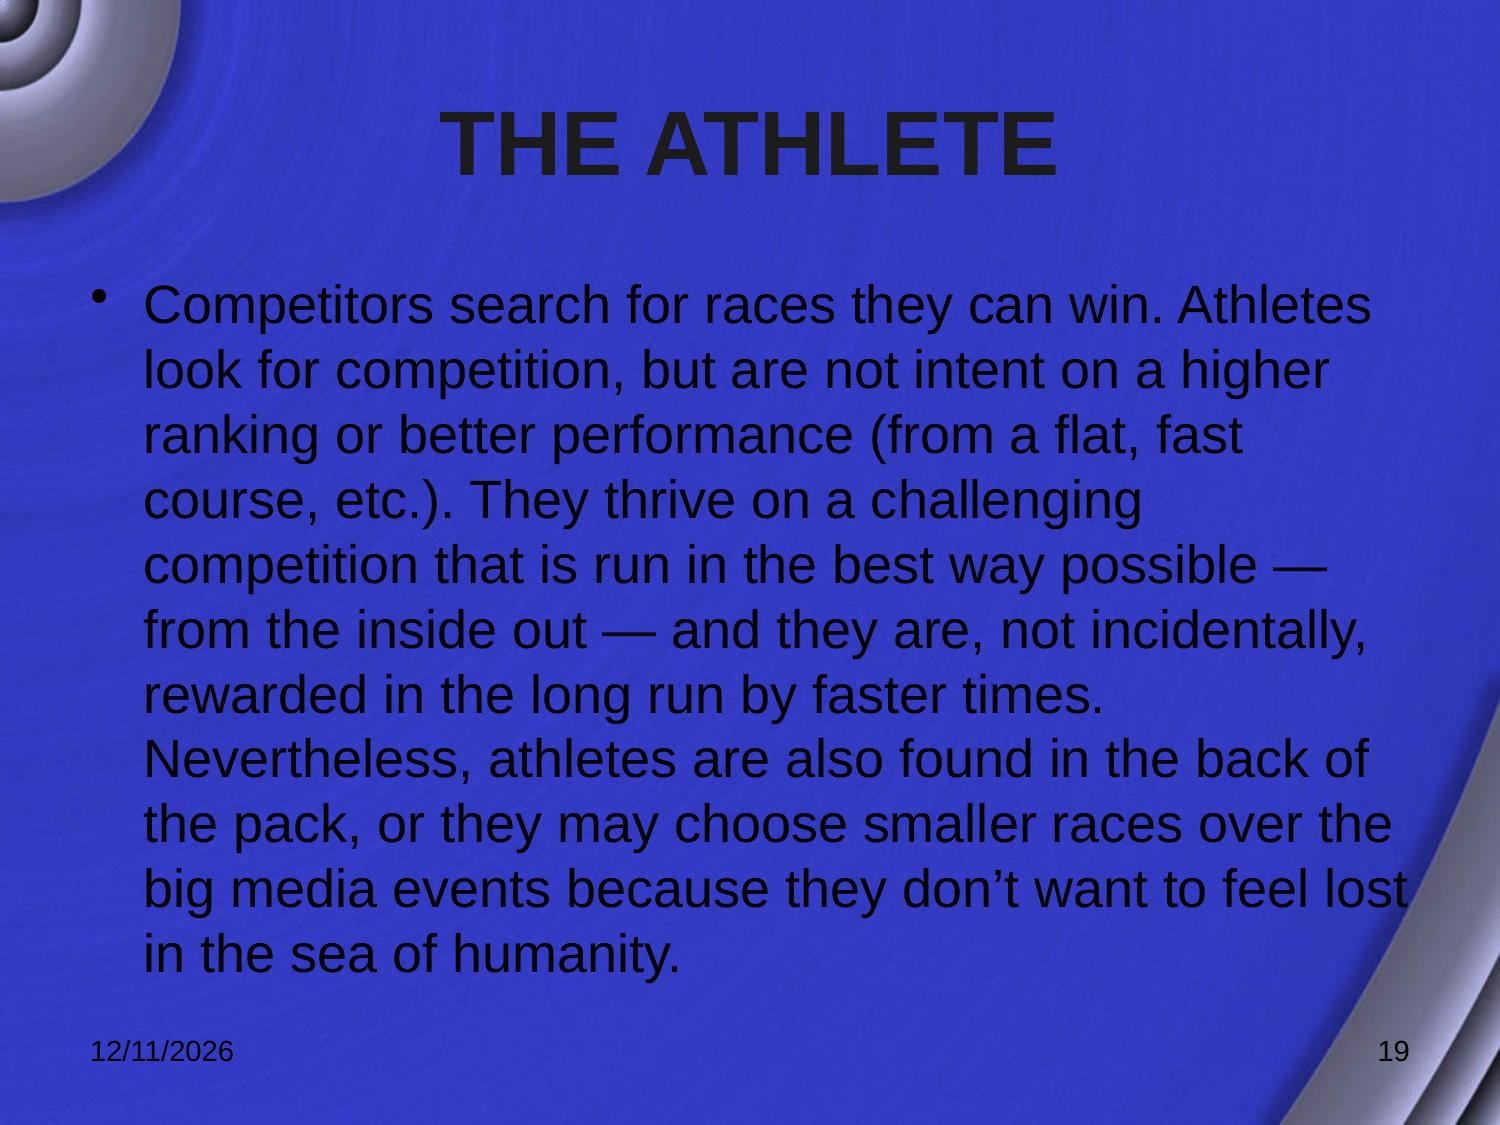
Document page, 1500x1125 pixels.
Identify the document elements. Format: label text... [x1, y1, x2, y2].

picture [0, 0, 1500, 1125]
slide_number 19 [1074, 1024, 1426, 1103]
list Competitors search for races they can win. Athletes look for competition, but are not intent on a higher ranking or better performance (from a flat, fast course, etc.). They thrive on a challenging competition that is run in the best way possible — from the inside out — and they are, not incidentally, rewarded in the long run by faster times. Nevertheless, athletes are also found in the back of the pack, or they may choose smaller races over the big media events because they don’t want to feel lost in the sea of humanity. [74, 262, 1426, 1006]
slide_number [74, 1024, 426, 1103]
title THE ATHLETE [74, 44, 1426, 233]
